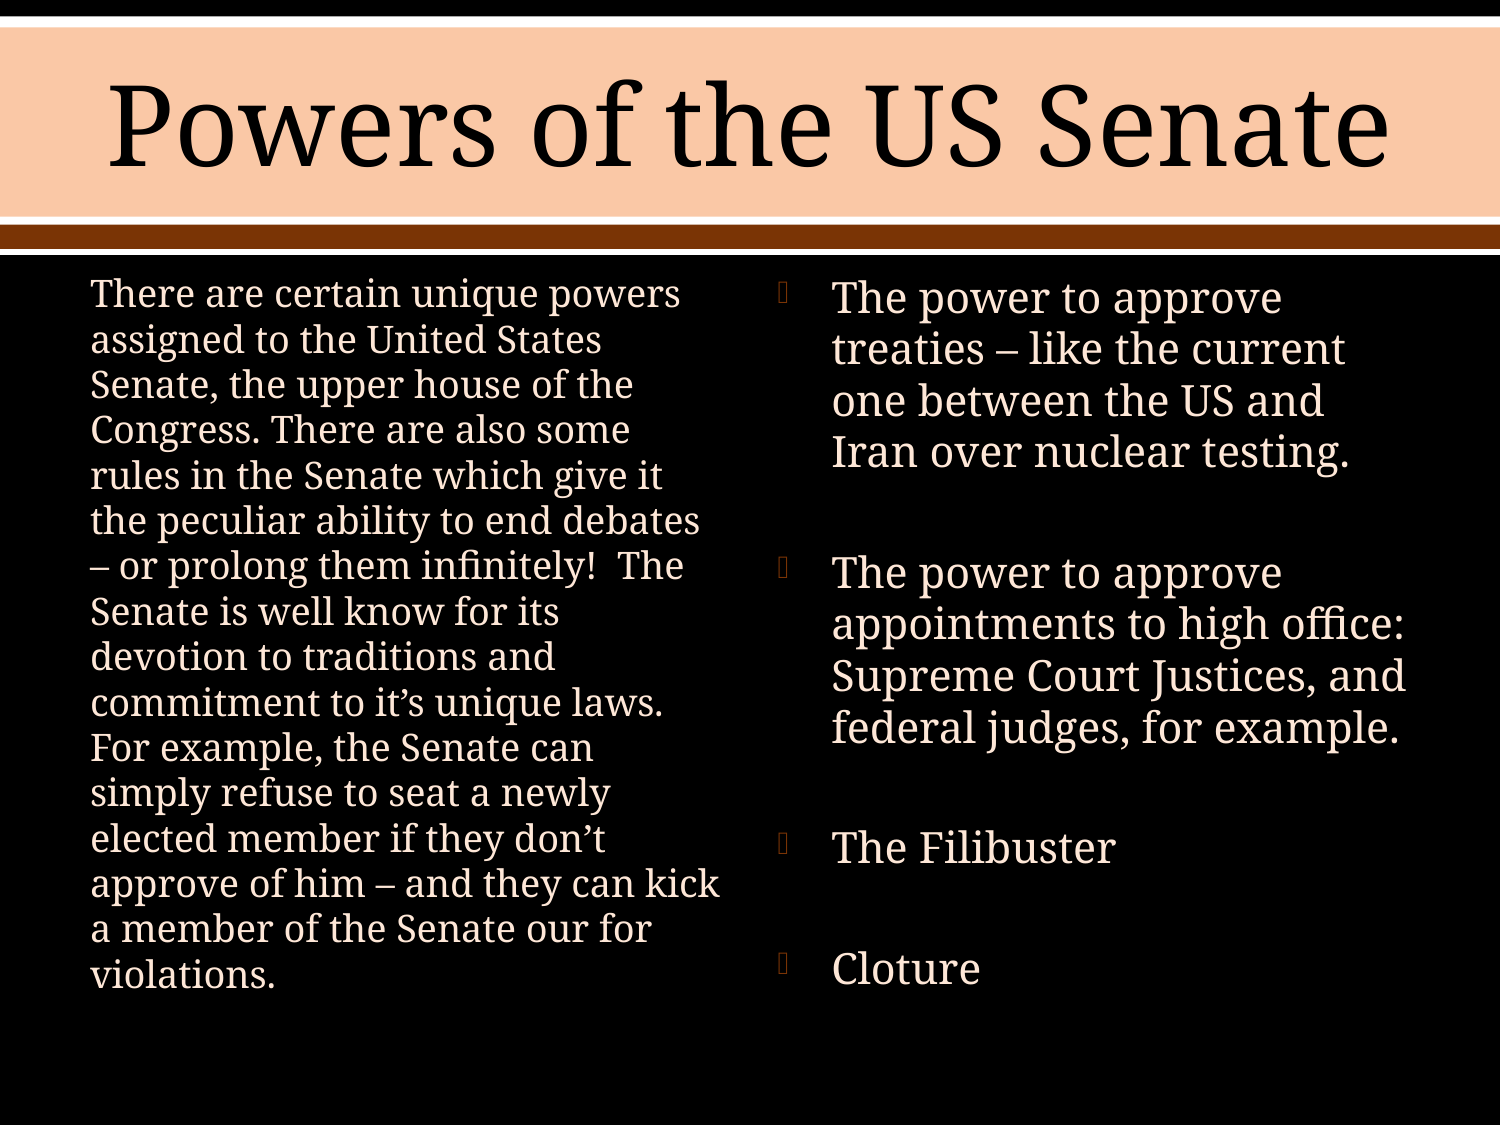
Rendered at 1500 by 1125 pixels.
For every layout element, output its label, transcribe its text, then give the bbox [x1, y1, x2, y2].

title Powers of the US Senate [75, 29, 1425, 213]
list The power to approve treaties – like the current one between the US and Iran over nuclear testing. The power to approve appointments to high office: Supreme Court Justices, and federal judges, for example. The Filibuster Cloture [762, 262, 1425, 1005]
list There are certain unique powers assigned to the United States Senate, the upper house of the Congress. There are also some rules in the Senate which give it the peculiar ability to end debates – or prolong them infinitely! The Senate is well know for its devotion to traditions and commitment to it’s unique laws. For example, the Senate can simply refuse to seat a newly elected member if they don’t approve of him – and they can kick a member of the Senate our for violations. [75, 262, 738, 1005]
